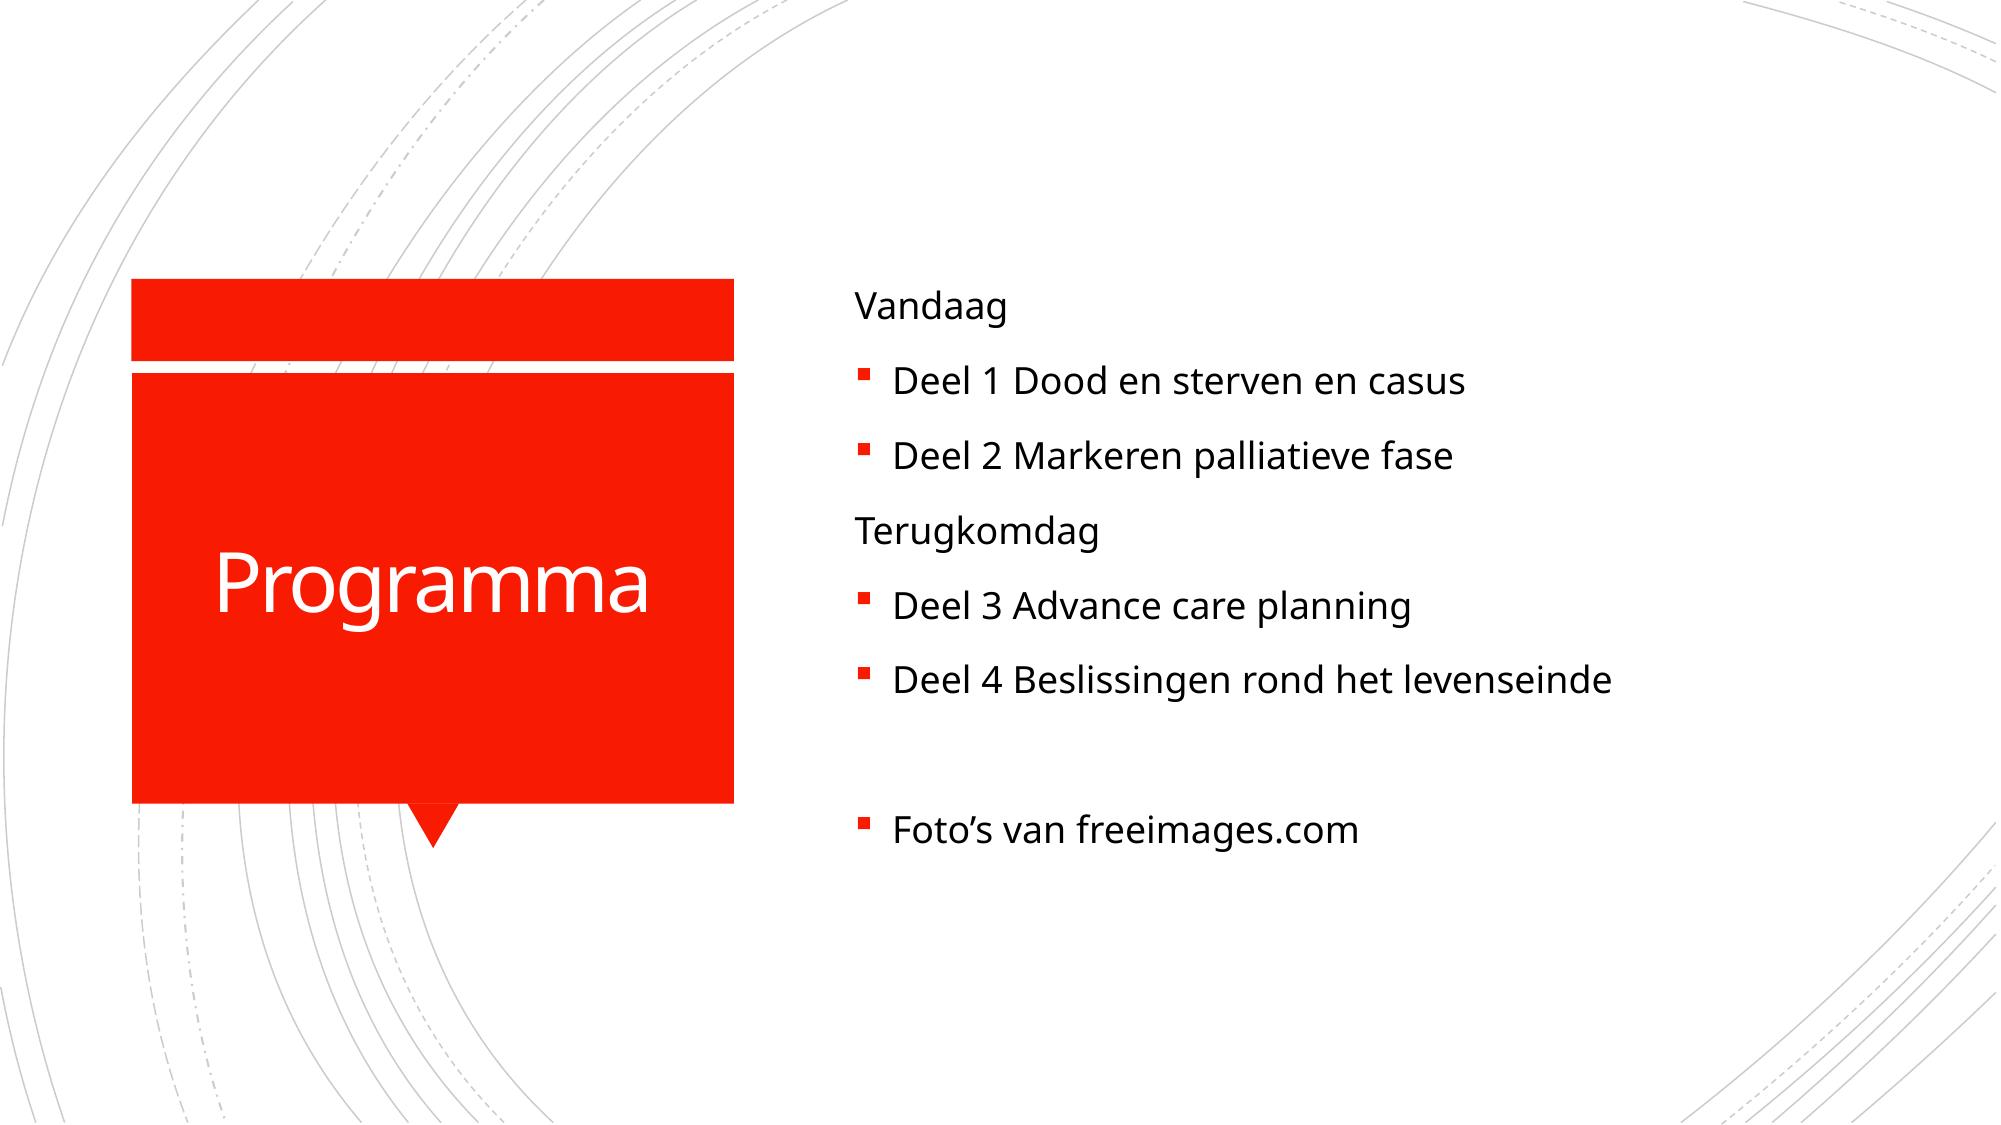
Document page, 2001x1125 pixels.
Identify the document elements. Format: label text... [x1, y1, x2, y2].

list Vandaag Deel 1 Dood en sterven en casus Deel 2 Markeren palliatieve fase Terugkomdag Deel 3 Advance care planning Deel 4 Beslissingen rond het levenseinde Foto’s van freeimages.com [839, 131, 1871, 993]
title Programma [145, 385, 720, 789]
